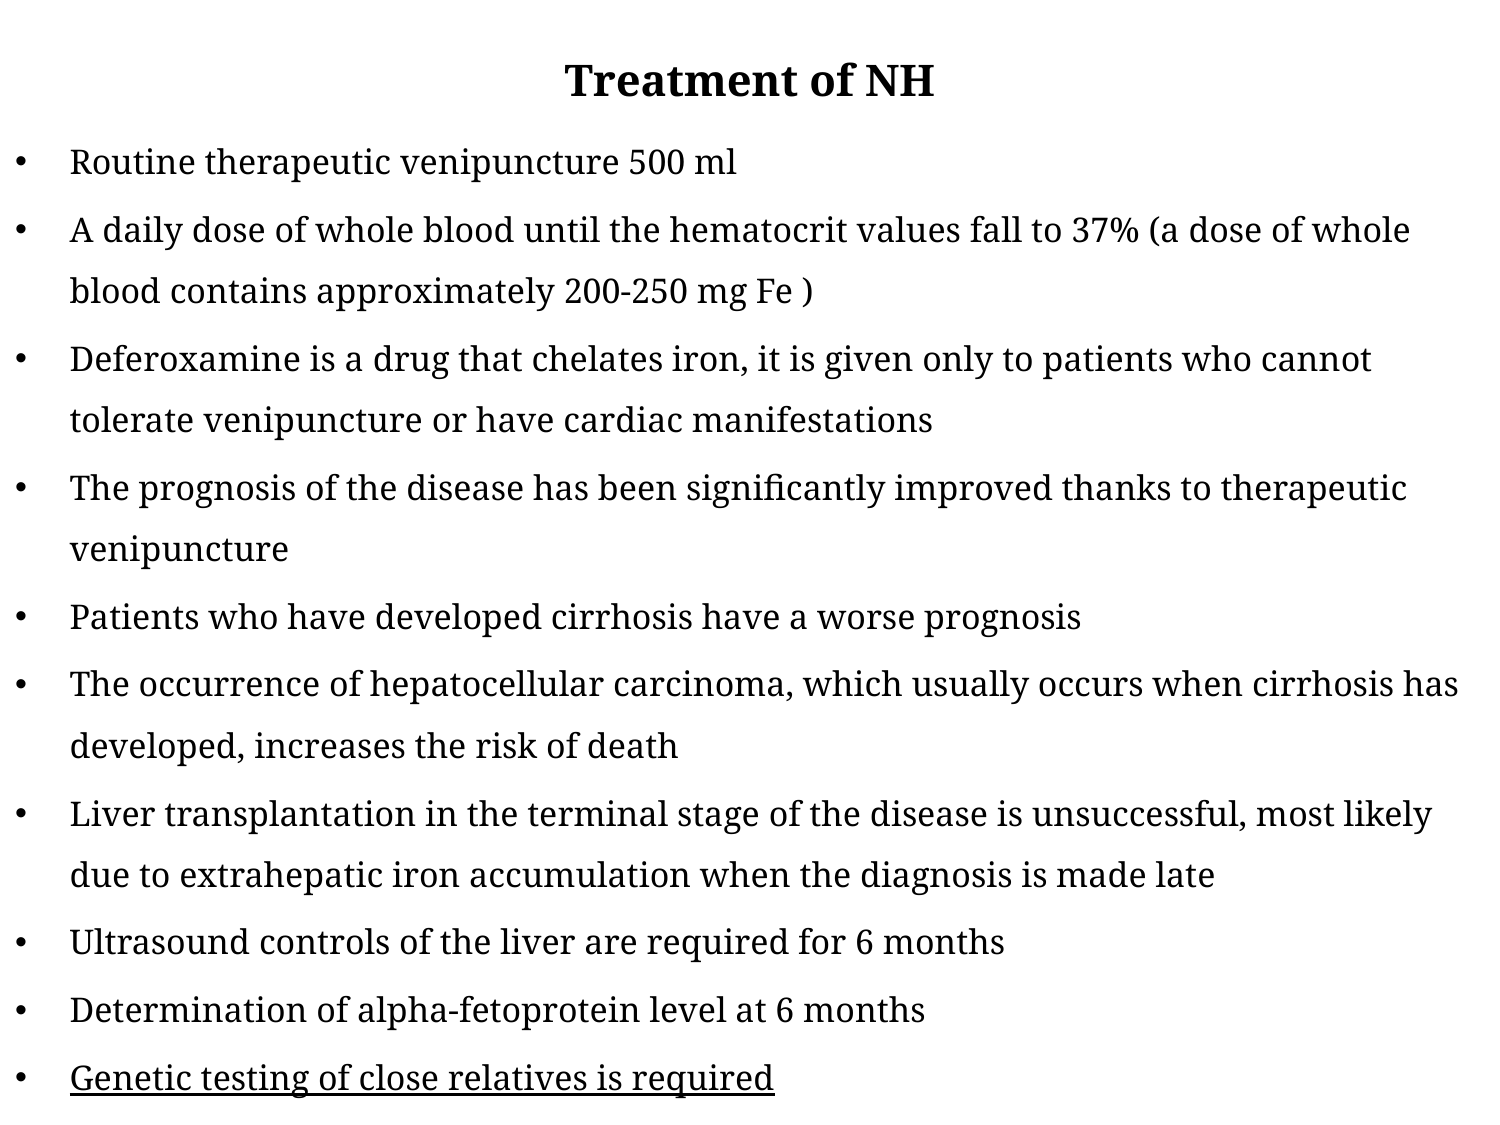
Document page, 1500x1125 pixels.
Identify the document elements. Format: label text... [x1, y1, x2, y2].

list Routine therapeutic venipuncture 500 ml A daily dose of whole blood until the hematocrit values fall to 37% (a dose of whole blood contains approximately 200-250 mg Fe ) Deferoxamine is a drug that chelates iron, it is given only to patients who cannot tolerate venipuncture or have cardiac manifestations The prognosis of the disease has been significantly improved thanks to therapeutic venipuncture Patients who have developed cirrhosis have a worse prognosis The occurrence of hepatocellular carcinoma, which usually occurs when cirrhosis has developed, increases the risk of death Liver transplantation in the terminal stage of the disease is unsuccessful, most likely due to extrahepatic iron accumulation when the diagnosis is made late Ultrasound controls of the liver are required for 6 months Determination of alpha-fetoprotein level at 6 months Genetic testing of close relatives is required [0, 112, 1488, 1113]
title Treatment of NH [75, 45, 1425, 112]
